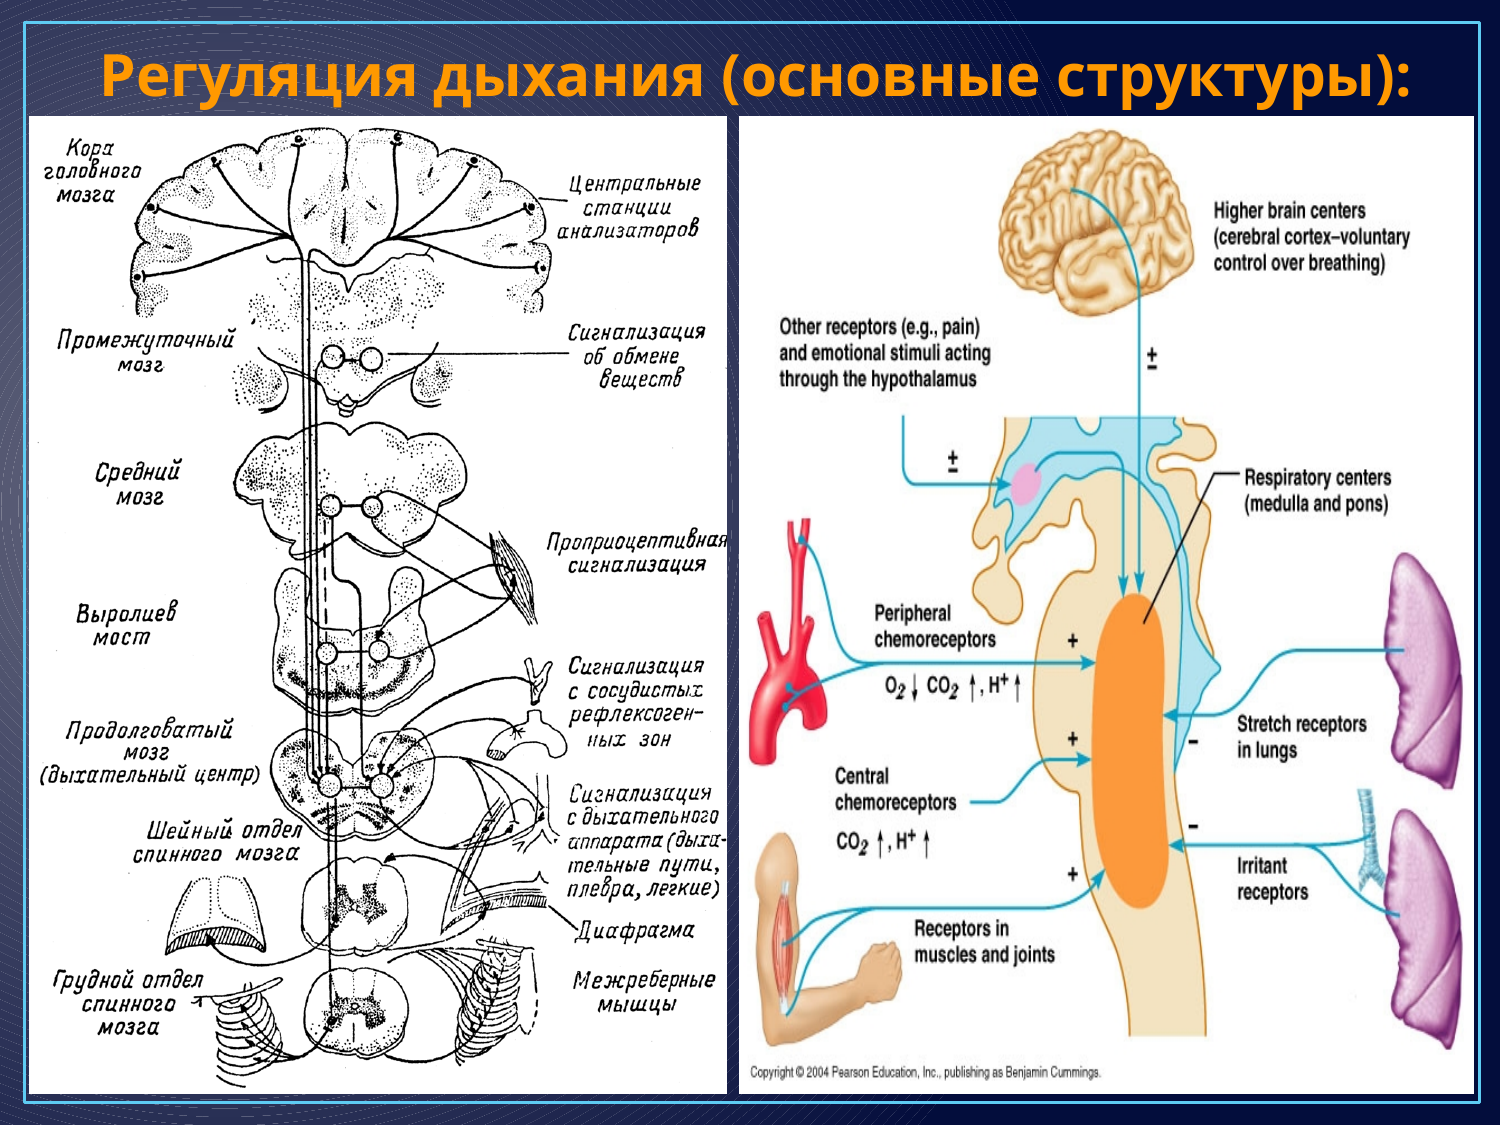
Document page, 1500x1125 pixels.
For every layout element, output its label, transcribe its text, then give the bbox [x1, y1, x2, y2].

picture [739, 116, 1474, 1095]
text_box Регуляция дыхания (основные структуры): [76, 30, 1436, 116]
picture [29, 116, 727, 1095]
